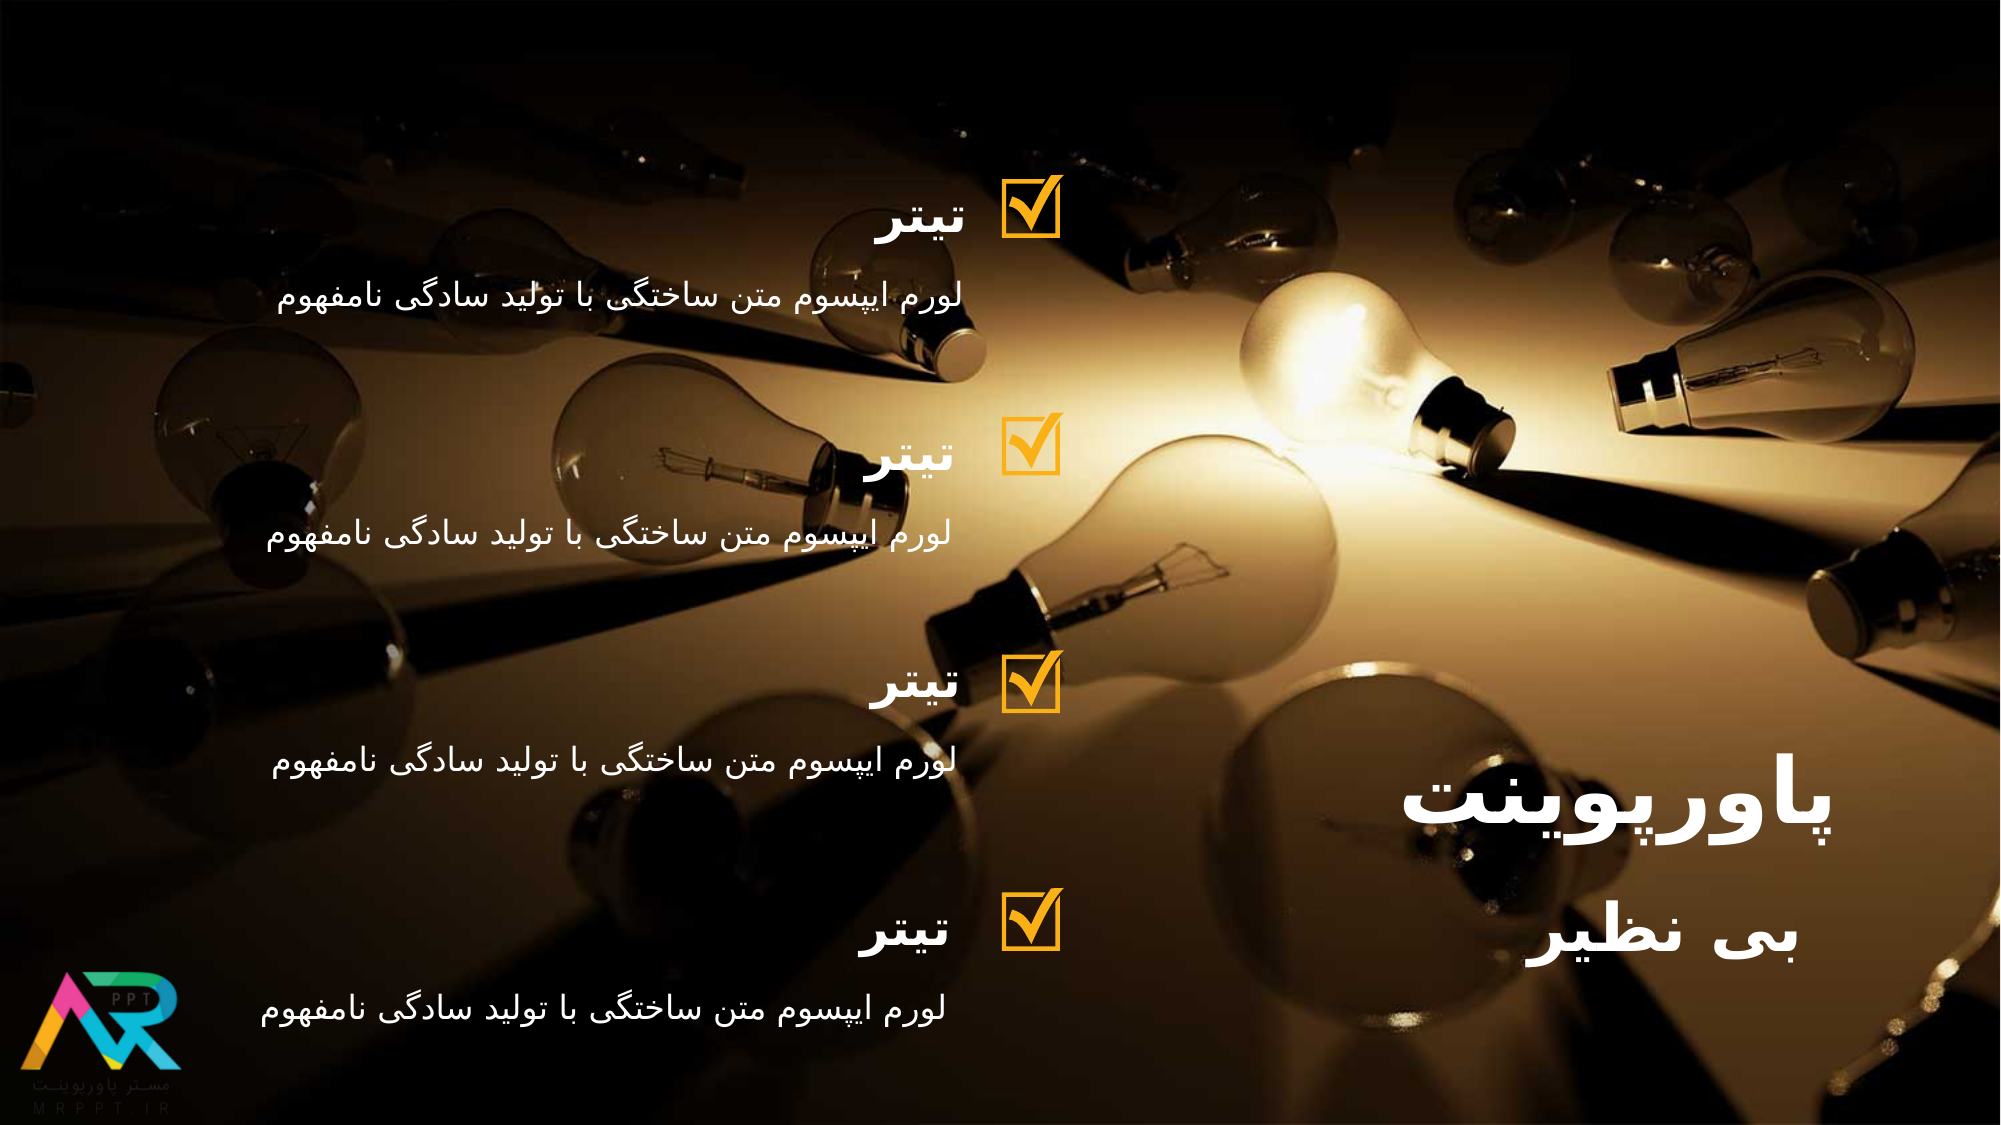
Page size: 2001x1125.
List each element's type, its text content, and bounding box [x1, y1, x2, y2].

text_box [1000, 649, 1067, 715]
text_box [223, 887, 969, 1035]
picture [0, 0, 2001, 1125]
text_box پاورپوینت [1384, 724, 1948, 849]
text_box [1000, 173, 1067, 239]
text_box [1000, 886, 1067, 952]
text_box [1000, 411, 1067, 477]
text_box بی نظیر [1384, 876, 1948, 972]
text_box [229, 412, 975, 559]
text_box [234, 639, 980, 787]
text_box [239, 174, 986, 322]
